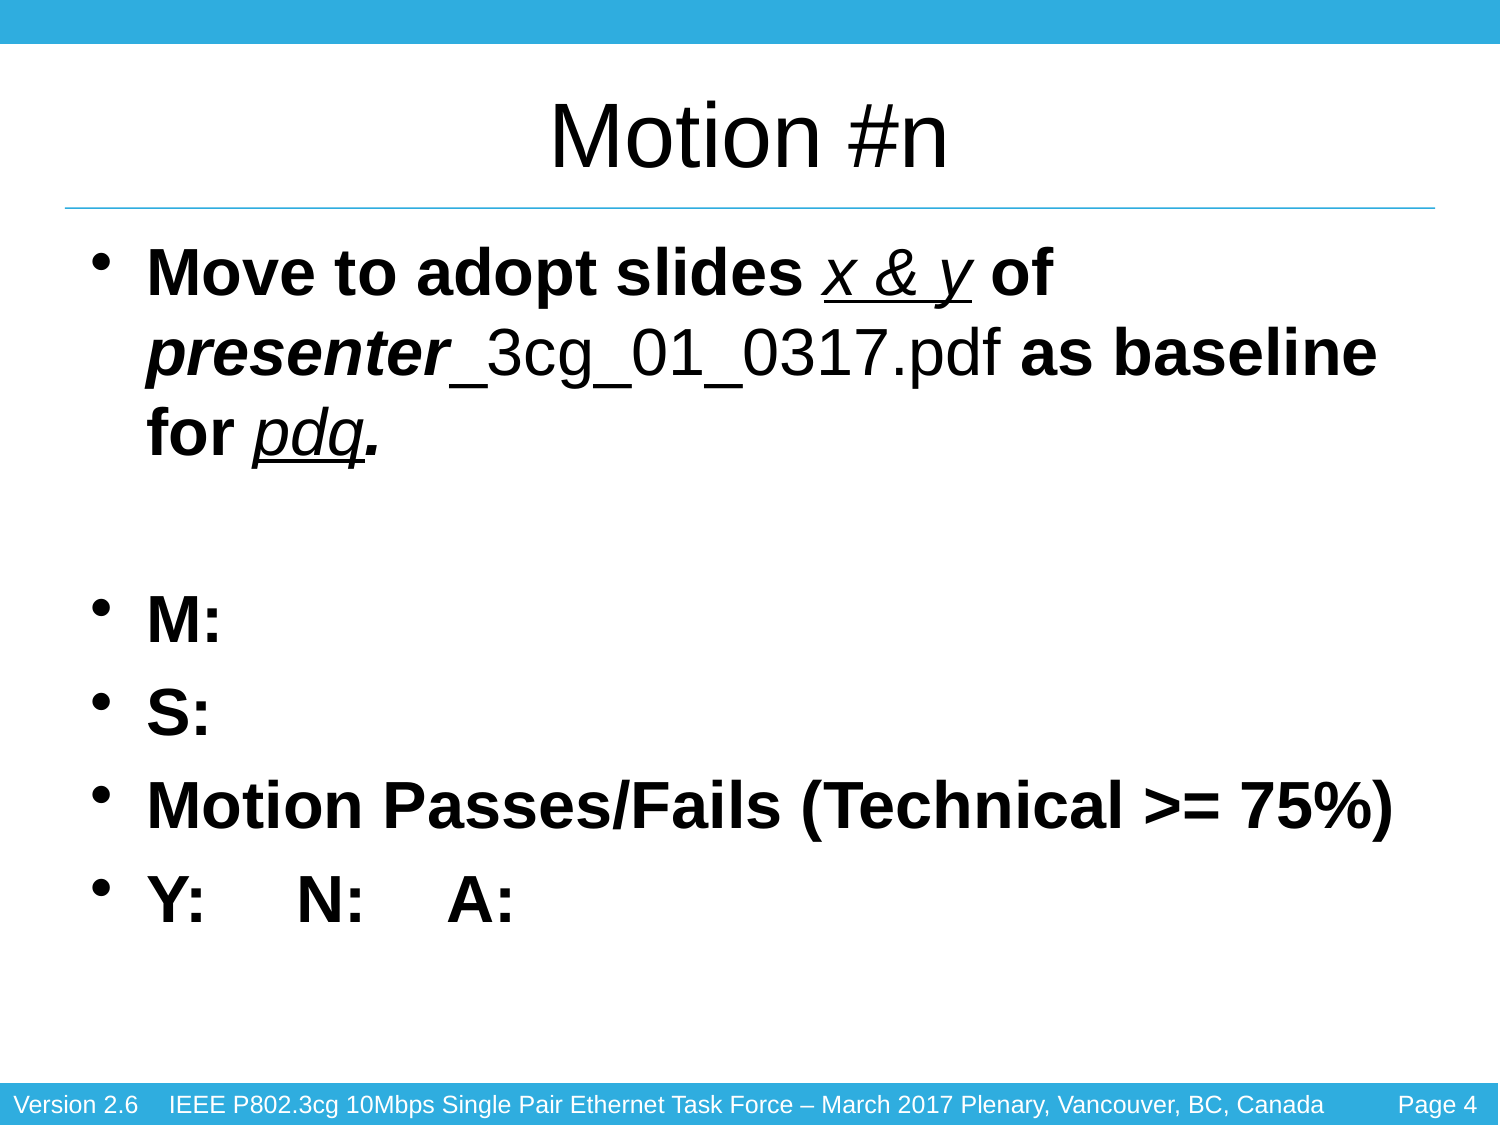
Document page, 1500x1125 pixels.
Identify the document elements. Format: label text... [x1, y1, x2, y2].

list Move to adopt slides x & y of presenter_3cg_01_0317.pdf as baseline for pdq. M: S: Motion Passes/Fails (Technical >= 75%) Y: N: A: [74, 221, 1426, 965]
title Motion #n [74, 66, 1426, 197]
